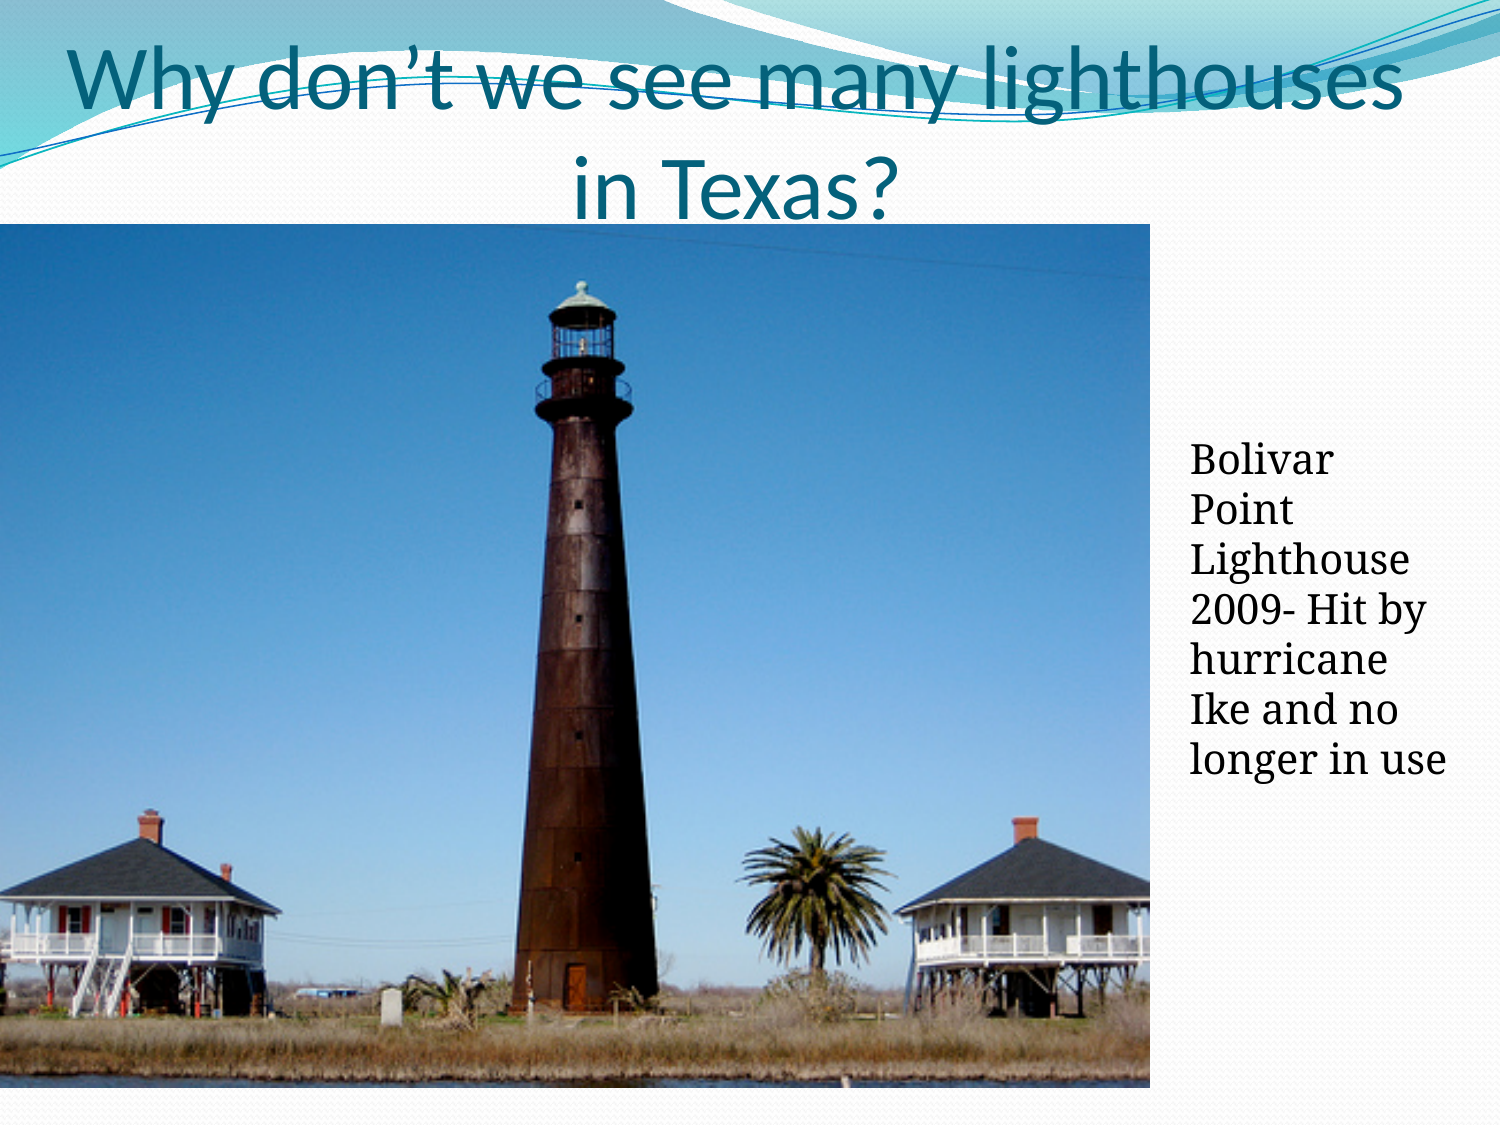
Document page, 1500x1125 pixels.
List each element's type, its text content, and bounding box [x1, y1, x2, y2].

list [0, 224, 1151, 1088]
title Why don’t we see many lighthouses in Texas? [62, 50, 1413, 238]
text_box Bolivar Point Lighthouse 2009- Hit by hurricane Ike and no longer in use [1174, 425, 1463, 790]
